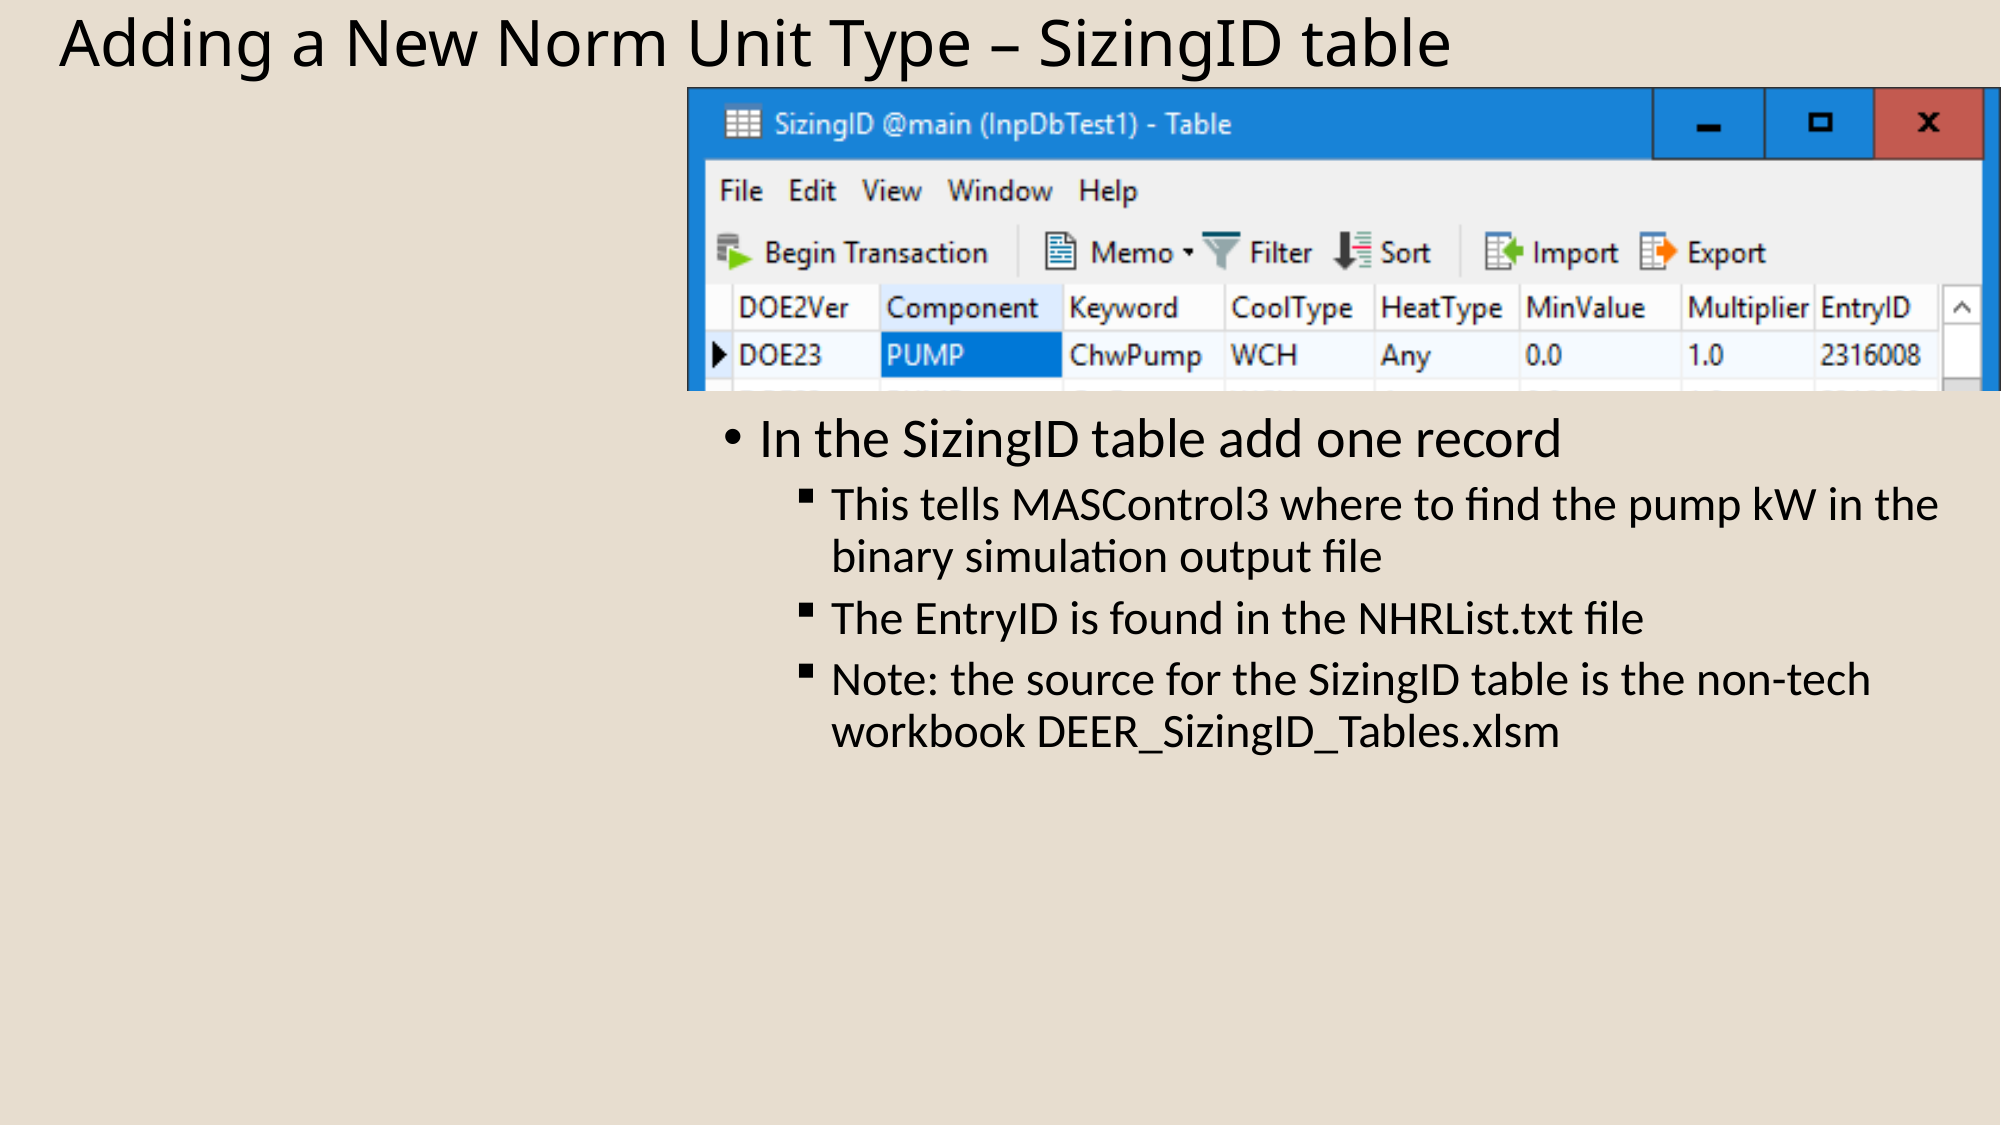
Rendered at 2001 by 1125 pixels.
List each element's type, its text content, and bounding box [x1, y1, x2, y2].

picture [687, 87, 2001, 391]
title Adding a New Norm Unit Type – SizingID table [44, 2, 1770, 88]
list In the SizingID table add one record This tells MASControl3 where to find the pump kW in the binary simulation output file The EntryID is found in the NHRList.txt file Note: the source for the SizingID table is the non-tech workbook DEER_SizingID_Tables.xlsm [708, 401, 1977, 768]
